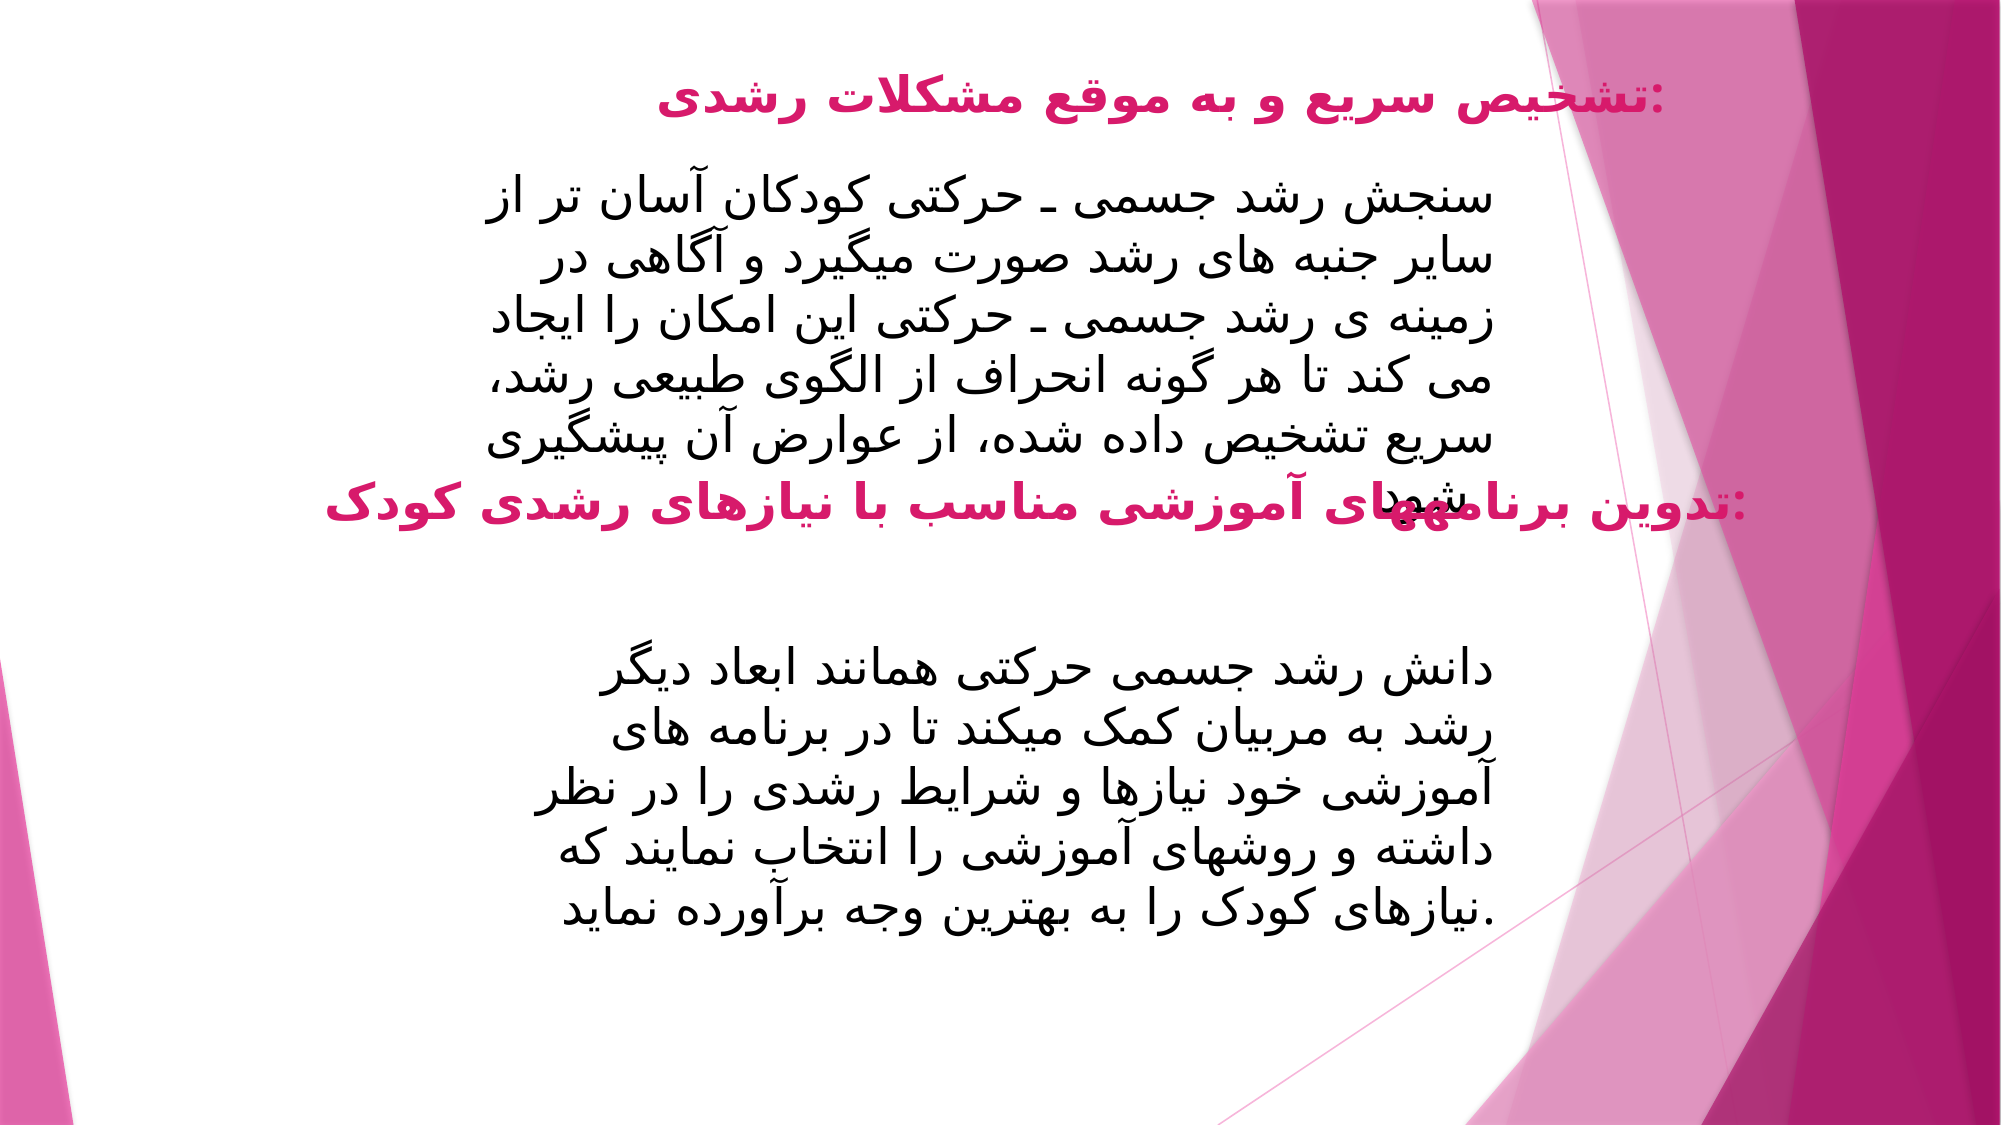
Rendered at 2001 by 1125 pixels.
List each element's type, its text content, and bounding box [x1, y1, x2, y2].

text_box تدوین برنامههای آموزشی مناسب با نیازهای رشدی کودک: [309, 462, 1775, 538]
text_box سنجش رشد جسمی ـ حرکتی کودکان آسان تر از سایر جنبه های رشد صورت میگیرد و آگاهی در زمینه ی رشد جسمی ـ حرکتی این امکان را ایجاد می کند تا هر گونه انحراف از الگوی طبیعی رشد، سریع تشخیص داده شده، از عوارض آن پیشگیری شود. [414, 154, 1511, 462]
text_box دانش رشد جسمی حرکتی همانند ابعاد دیگر رشد به مربیان کمک میکند تا در برنامه های آموزشی خود نیازها و شرایط رشدی را در نظر داشته و روشهای آموزشی را انتخاب نمایند که نیازهای کودک را به بهترین وجه برآورده نماید. [510, 627, 1511, 943]
text_box تشخیص سریع و به موقع مشکلات رشدی: [641, 55, 1693, 130]
